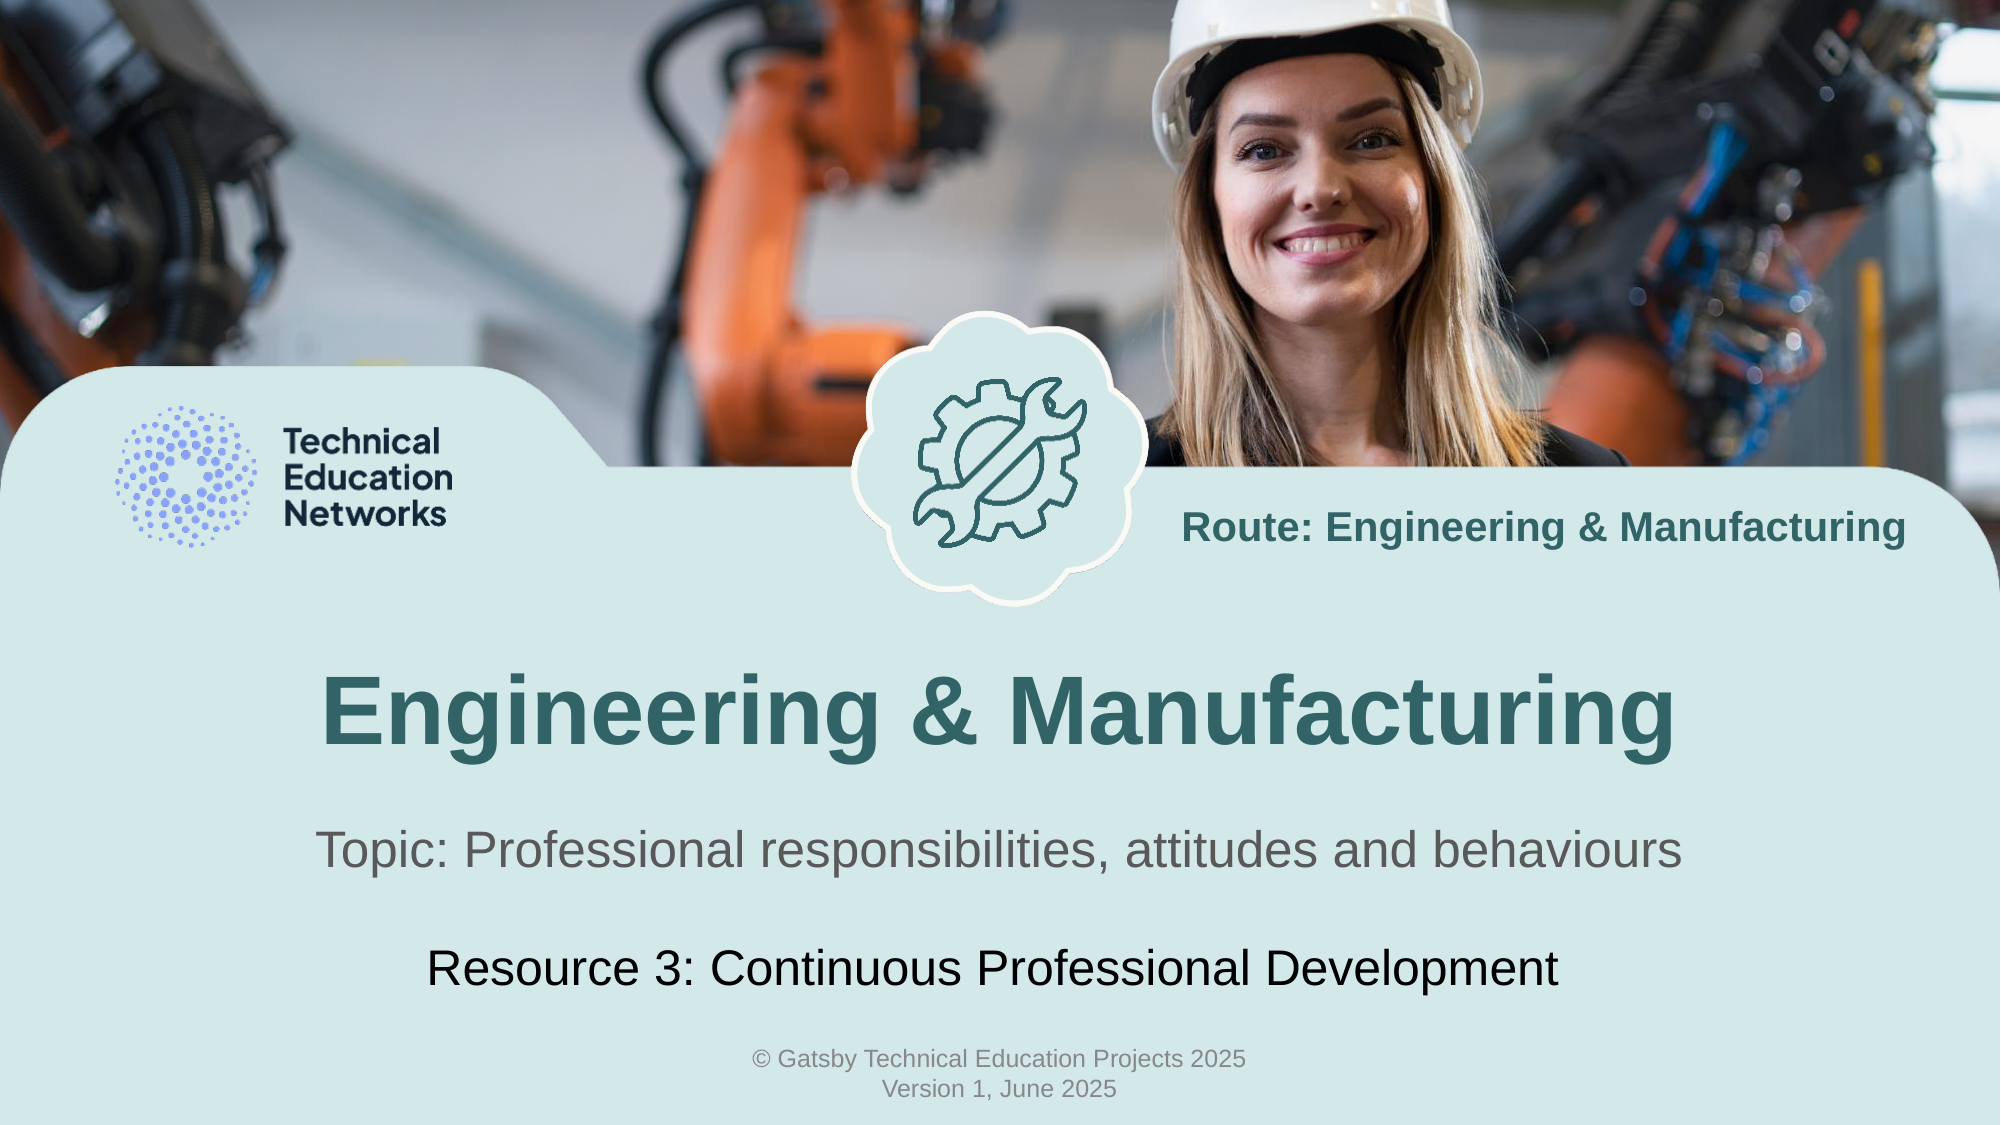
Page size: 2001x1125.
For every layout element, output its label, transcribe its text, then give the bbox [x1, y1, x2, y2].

subtitle Topic: Professional responsibilities, attitudes and behaviours [249, 804, 1750, 900]
list Route: Engineering & Manufacturing [999, 488, 1923, 576]
title Engineering & Manufacturing [249, 629, 1750, 773]
list Resource 3: Continuous Professional Development [249, 922, 1750, 998]
picture [0, 0, 2000, 1125]
